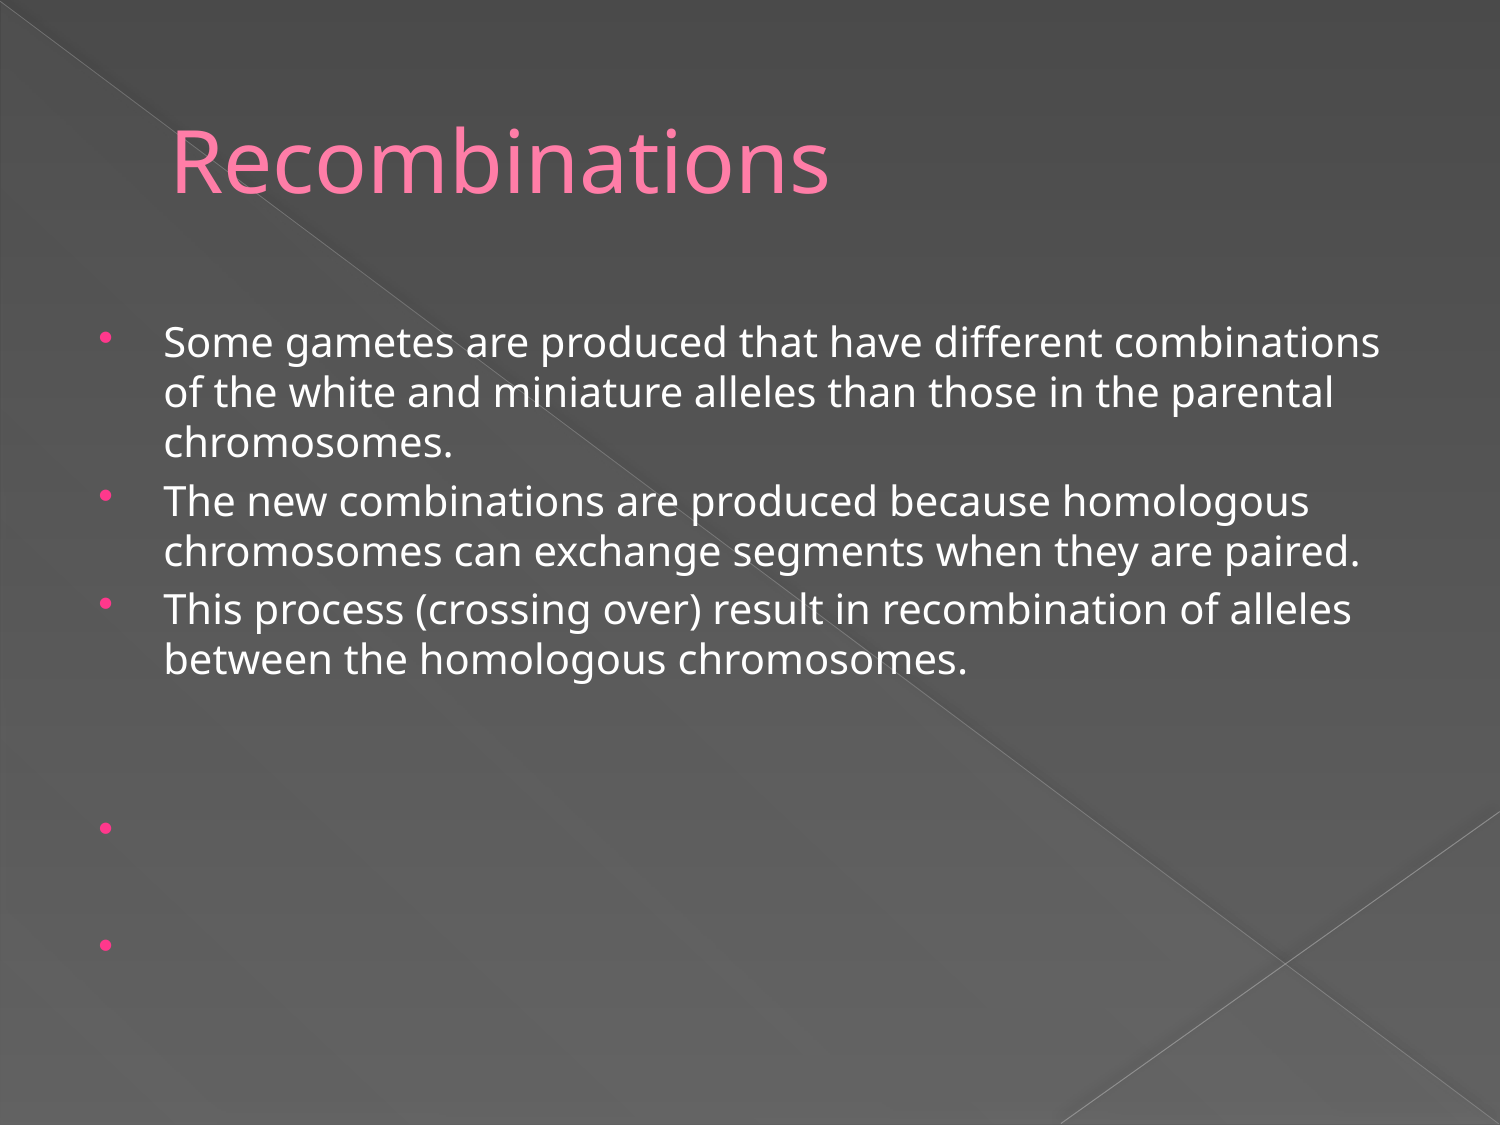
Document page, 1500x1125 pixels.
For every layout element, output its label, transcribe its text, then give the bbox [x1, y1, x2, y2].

list Some gametes are produced that have different combinations of the white and miniature alleles than those in the parental chromosomes. The new combinations are produced because homologous chromosomes can exchange segments when they are paired. This process (crossing over) result in recombination of alleles between the homologous chromosomes. [75, 308, 1425, 1059]
title Recombinations [75, 43, 1425, 274]
